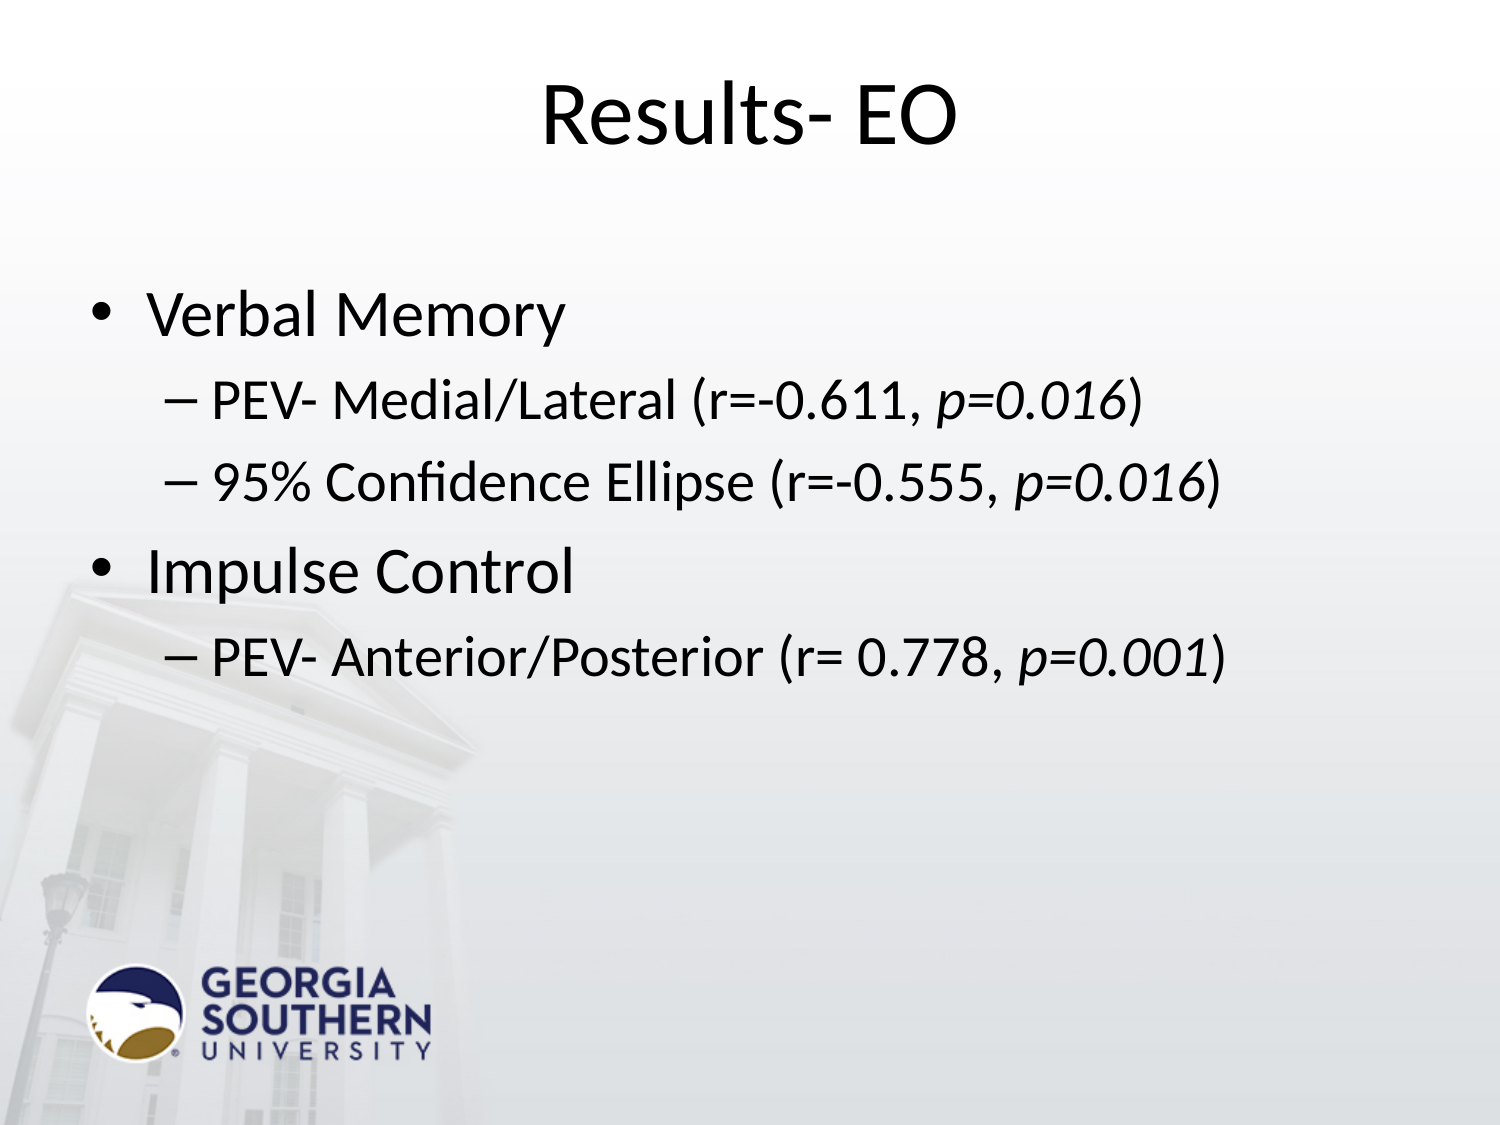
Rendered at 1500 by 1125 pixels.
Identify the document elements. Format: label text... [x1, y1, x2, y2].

title Results- EO [75, 45, 1425, 233]
list Verbal Memory PEV- Medial/Lateral (r=-0.611, p=0.016) 95% Confidence Ellipse (r=-0.555, p=0.016) Impulse Control PEV- Anterior/Posterior (r= 0.778, p=0.001) [75, 262, 1425, 1005]
picture [0, 0, 1500, 1125]
